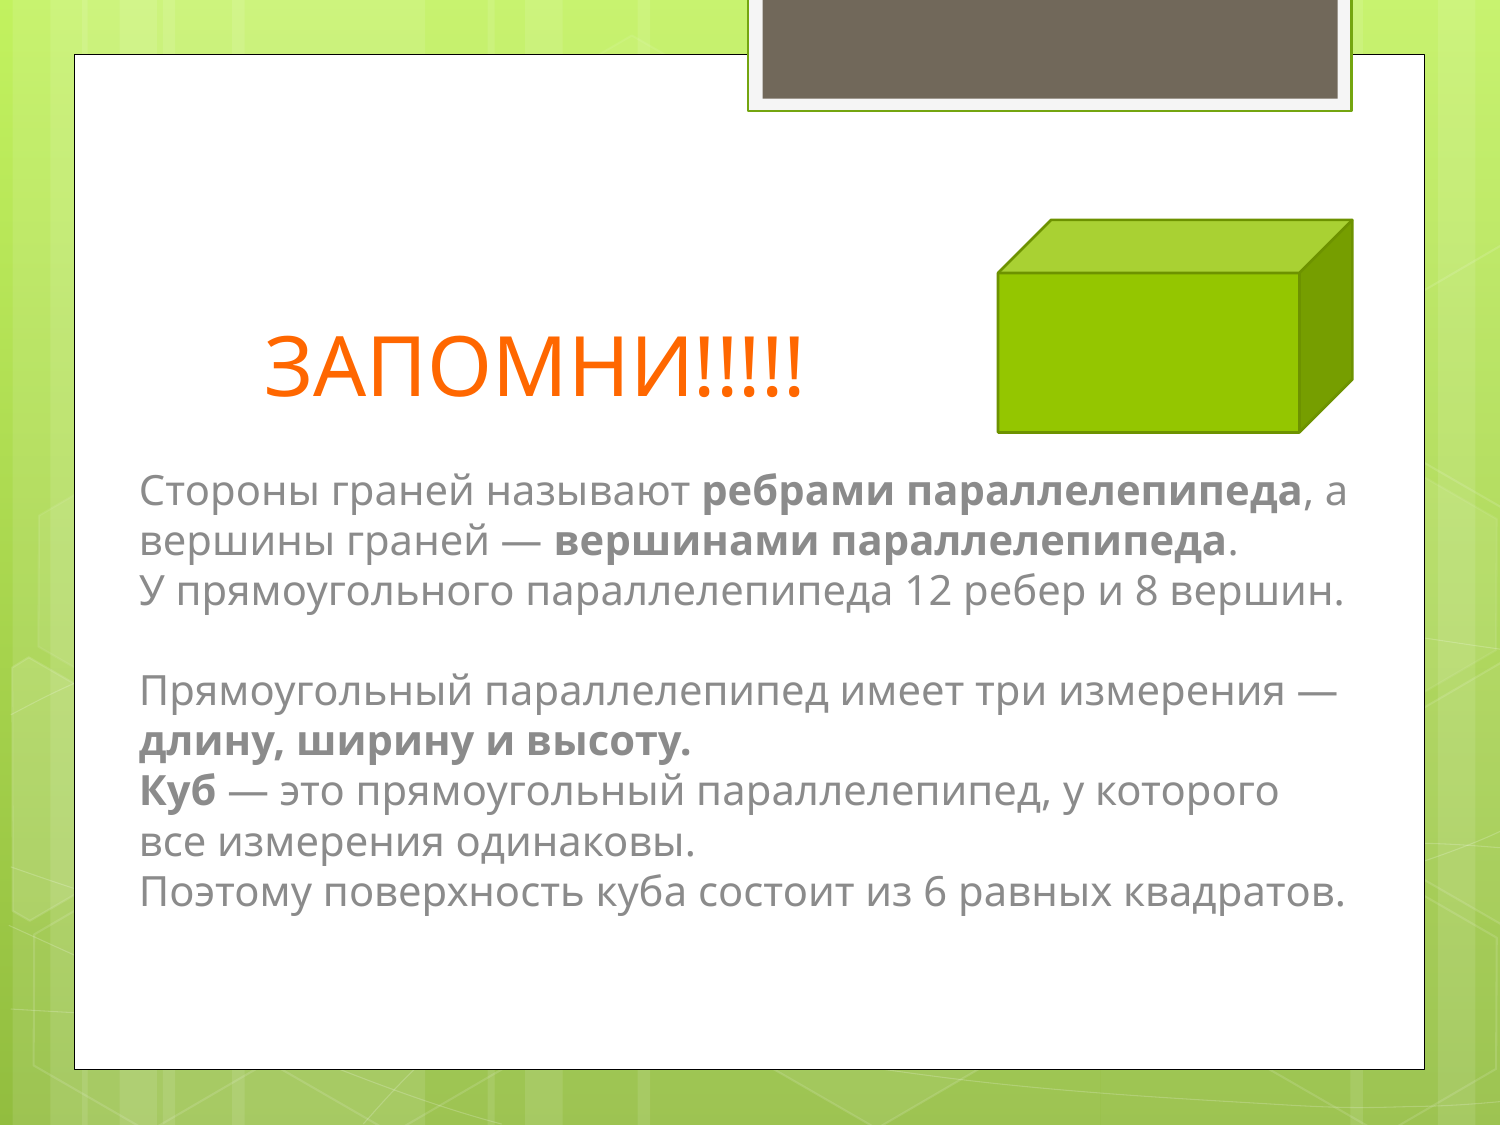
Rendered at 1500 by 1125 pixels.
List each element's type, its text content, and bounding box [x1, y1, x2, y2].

title ЗАПОМНИ!!!!! [206, 149, 1296, 421]
list Стороны граней называют ребрами параллелепипеда, а вершины граней — вершинами параллелепипеда. У прямоугольного параллелепипеда 12 ребер и 8 вершин. Прямоугольный параллелепипед имеет три измерения — длину, ширину и высоту. Куб — это прямоугольный параллелепипед, у которого все измерения одинаковы. Поэтому поверхность куба состоит из 6 равных квадратов. [123, 456, 1365, 1000]
text_box [996, 218, 1354, 434]
